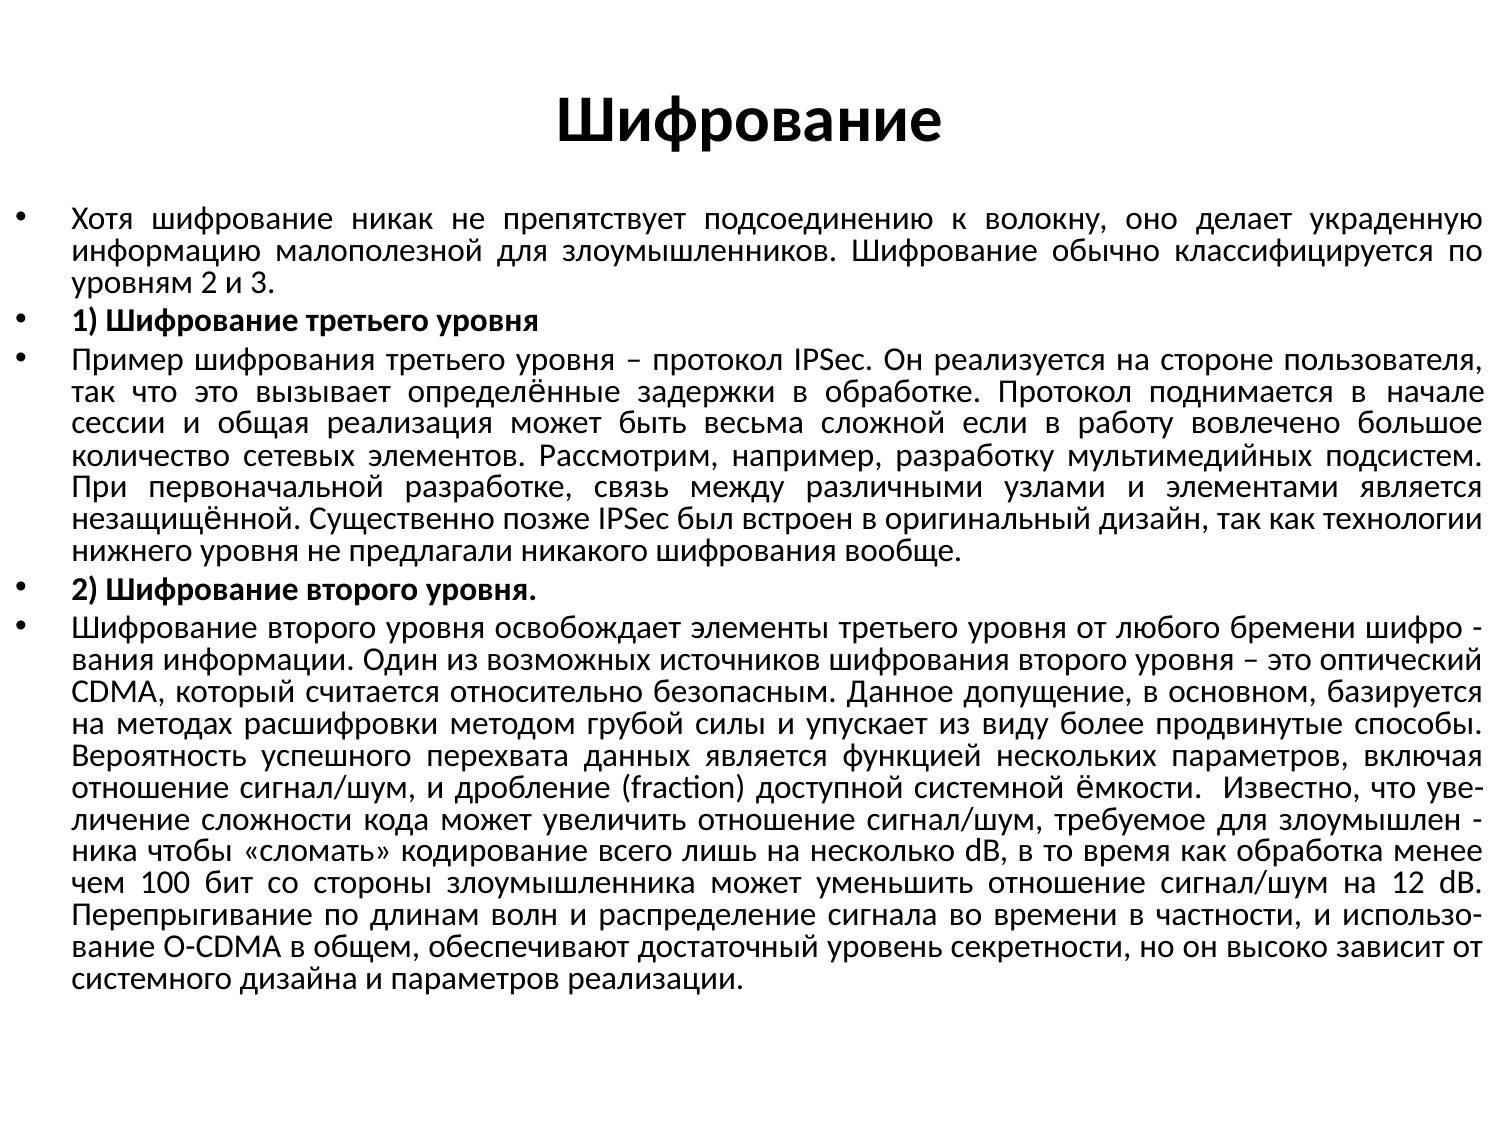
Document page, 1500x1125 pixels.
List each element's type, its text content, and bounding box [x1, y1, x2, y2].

title Шифрование [74, 44, 1426, 185]
list Хотя шифрование никак не препятствует подсоединению к волокну, оно делает украденную информацию малополезной для злоумышленников. Шифрование обычно классифицируется по уровням 2 и 3. 1) Шифрование третьего уровня Пример шифрования третьего уровня – протокол IPSec. Он реализуется на стороне пользователя, так что это вызывает определённые задержки в обработке. Протокол поднимается в начале сессии и общая реализация может быть весьма сложной если в работу вовлечено большое количество сетевых элементов. Рассмотрим, например, разработку мультимедийных подсистем. При первоначальной разработке, связь между различными узлами и элементами является незащищённой. Существенно позже IPSec был встроен в оригинальный дизайн, так как технологии нижнего уровня не предлагали никакого шифрования вообще. 2) Шифрование второго уровня. Шифрование второго уровня освобождает элементы третьего уровня от любого бремени шифро -вания информации. Один из возможных источников шифрования второго уровня – это оптический CDMA, который считается относительно безопасным. Данное допущение, в основном, базируется на методах расшифровки методом грубой силы и упускает из виду более продвинутые способы. Вероятность успешного перехвата данных является функцией нескольких параметров, включая отношение сигнал/шум, и дробление (fraction) доступной системной ёмкости. Известно, что уве- личение сложности кода может увеличить отношение сигнал/шум, требуемое для злоумышлен -ника чтобы «сломать» кодирование всего лишь на несколько dB, в то время как обработка менее чем 100 бит со стороны злоумышленника может уменьшить отношение сигнал/шум на 12 dB. Перепрыгивание по длинам волн и распределение сигнала во времени в частности, и использо- вание O-CDMA в общем, обеспечивают достаточный уровень секретности, но он высоко зависит от системного дизайна и параметров реализации. [0, 196, 1500, 1125]
